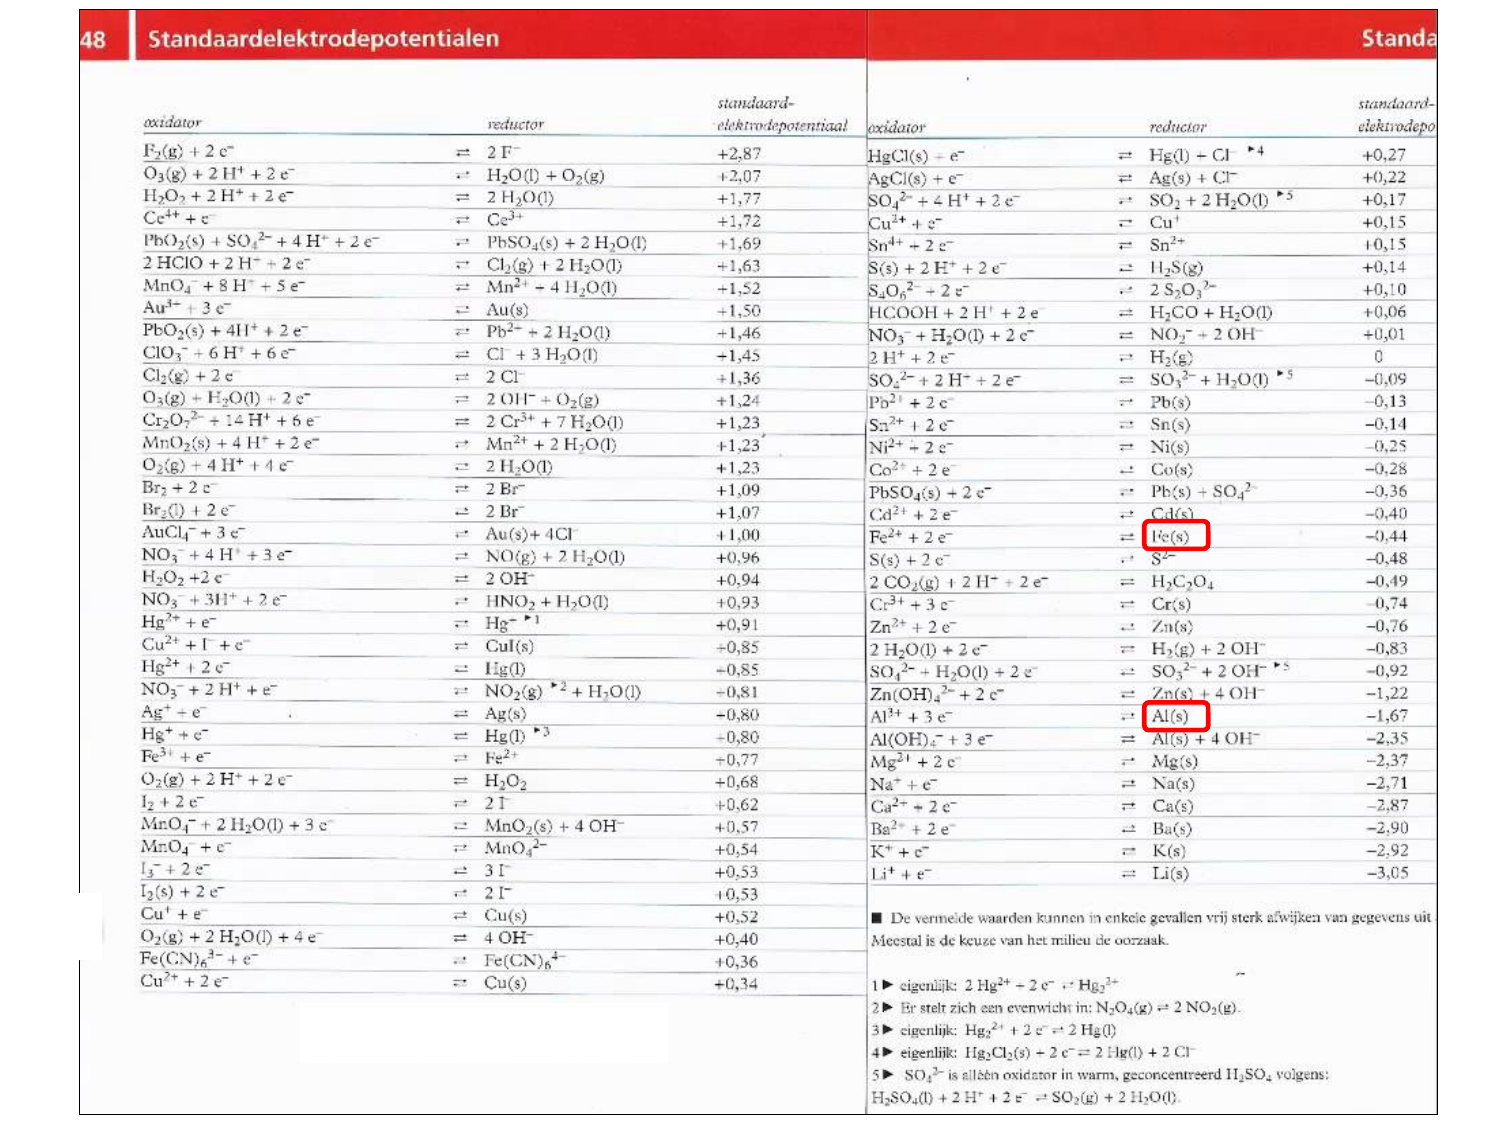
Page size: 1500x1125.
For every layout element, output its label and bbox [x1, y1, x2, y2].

text_box [79, 9, 1438, 1115]
